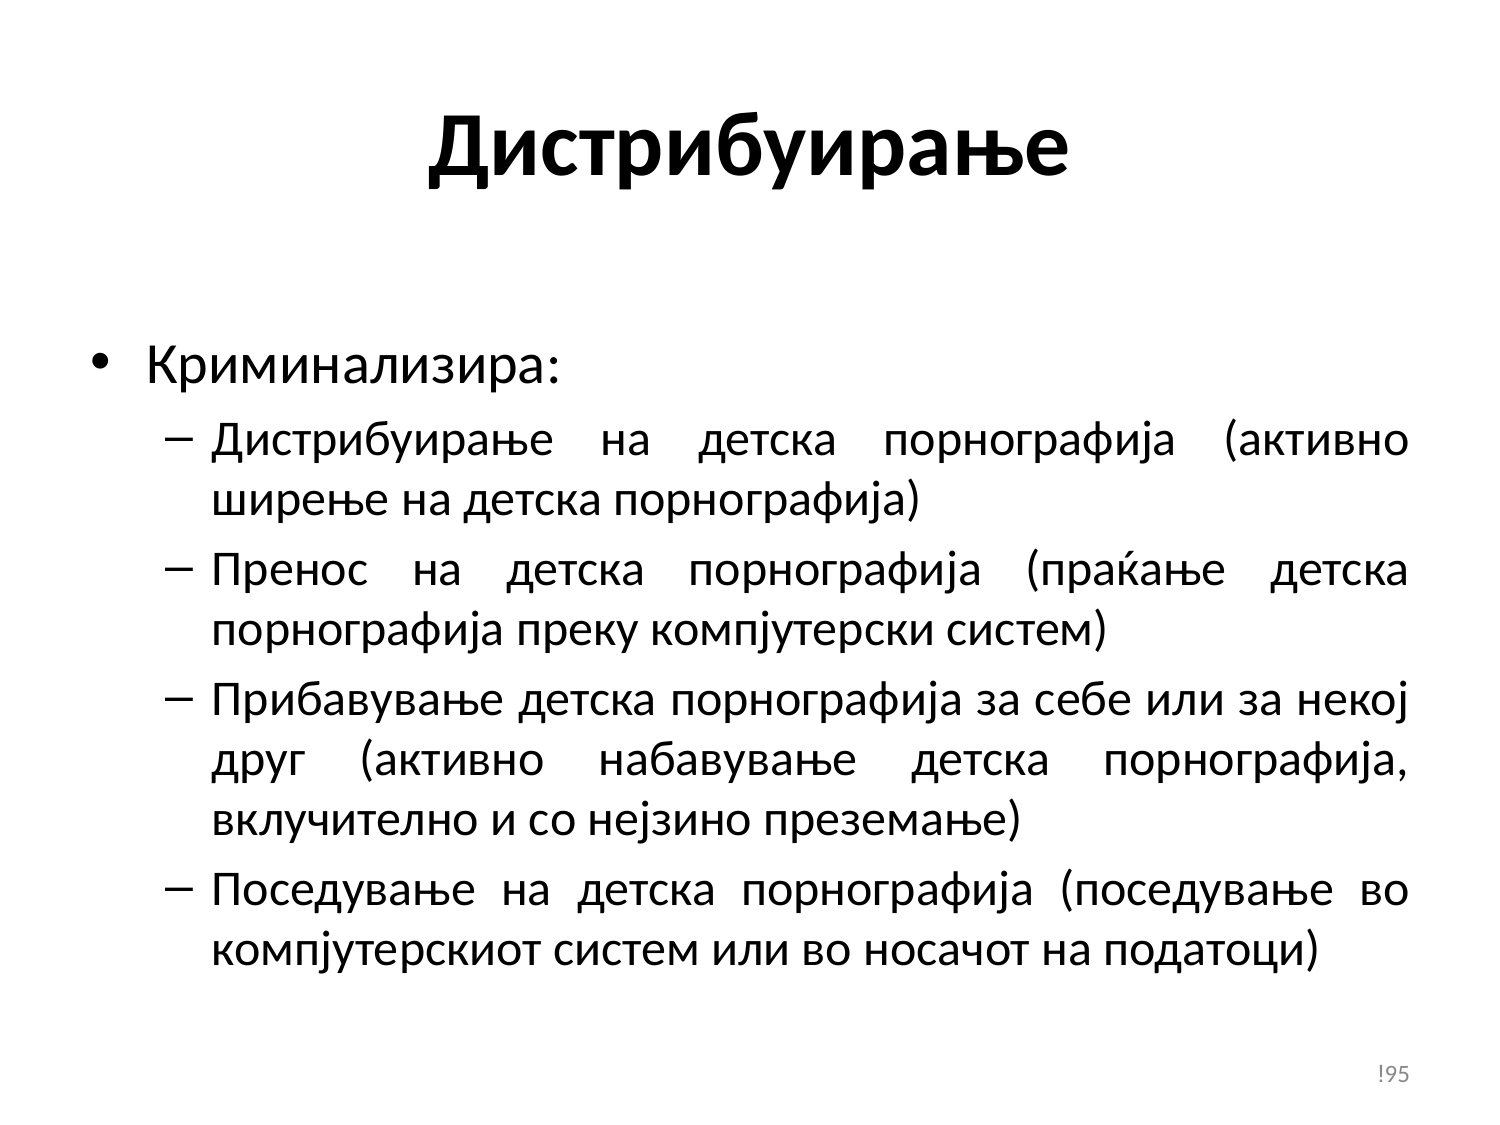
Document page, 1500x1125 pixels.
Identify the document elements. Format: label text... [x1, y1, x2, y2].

slide_number !95 [1074, 1042, 1425, 1103]
list Криминализира: Дистрибуирање на детска порнографија (активно ширење на детска порнографија) Пренос на детска порнографија (праќање детска порнографија преку компјутерски систем) Прибавување детска порнографија за себе или за некој друг (активно набавување детска порнографија, вклучително и со нејзино преземање) Поседување на детска порнографија (поседување во компјутерскиот систем или во носачот на податоци) [75, 317, 1425, 1061]
title Дистрибуирање [75, 45, 1425, 233]
